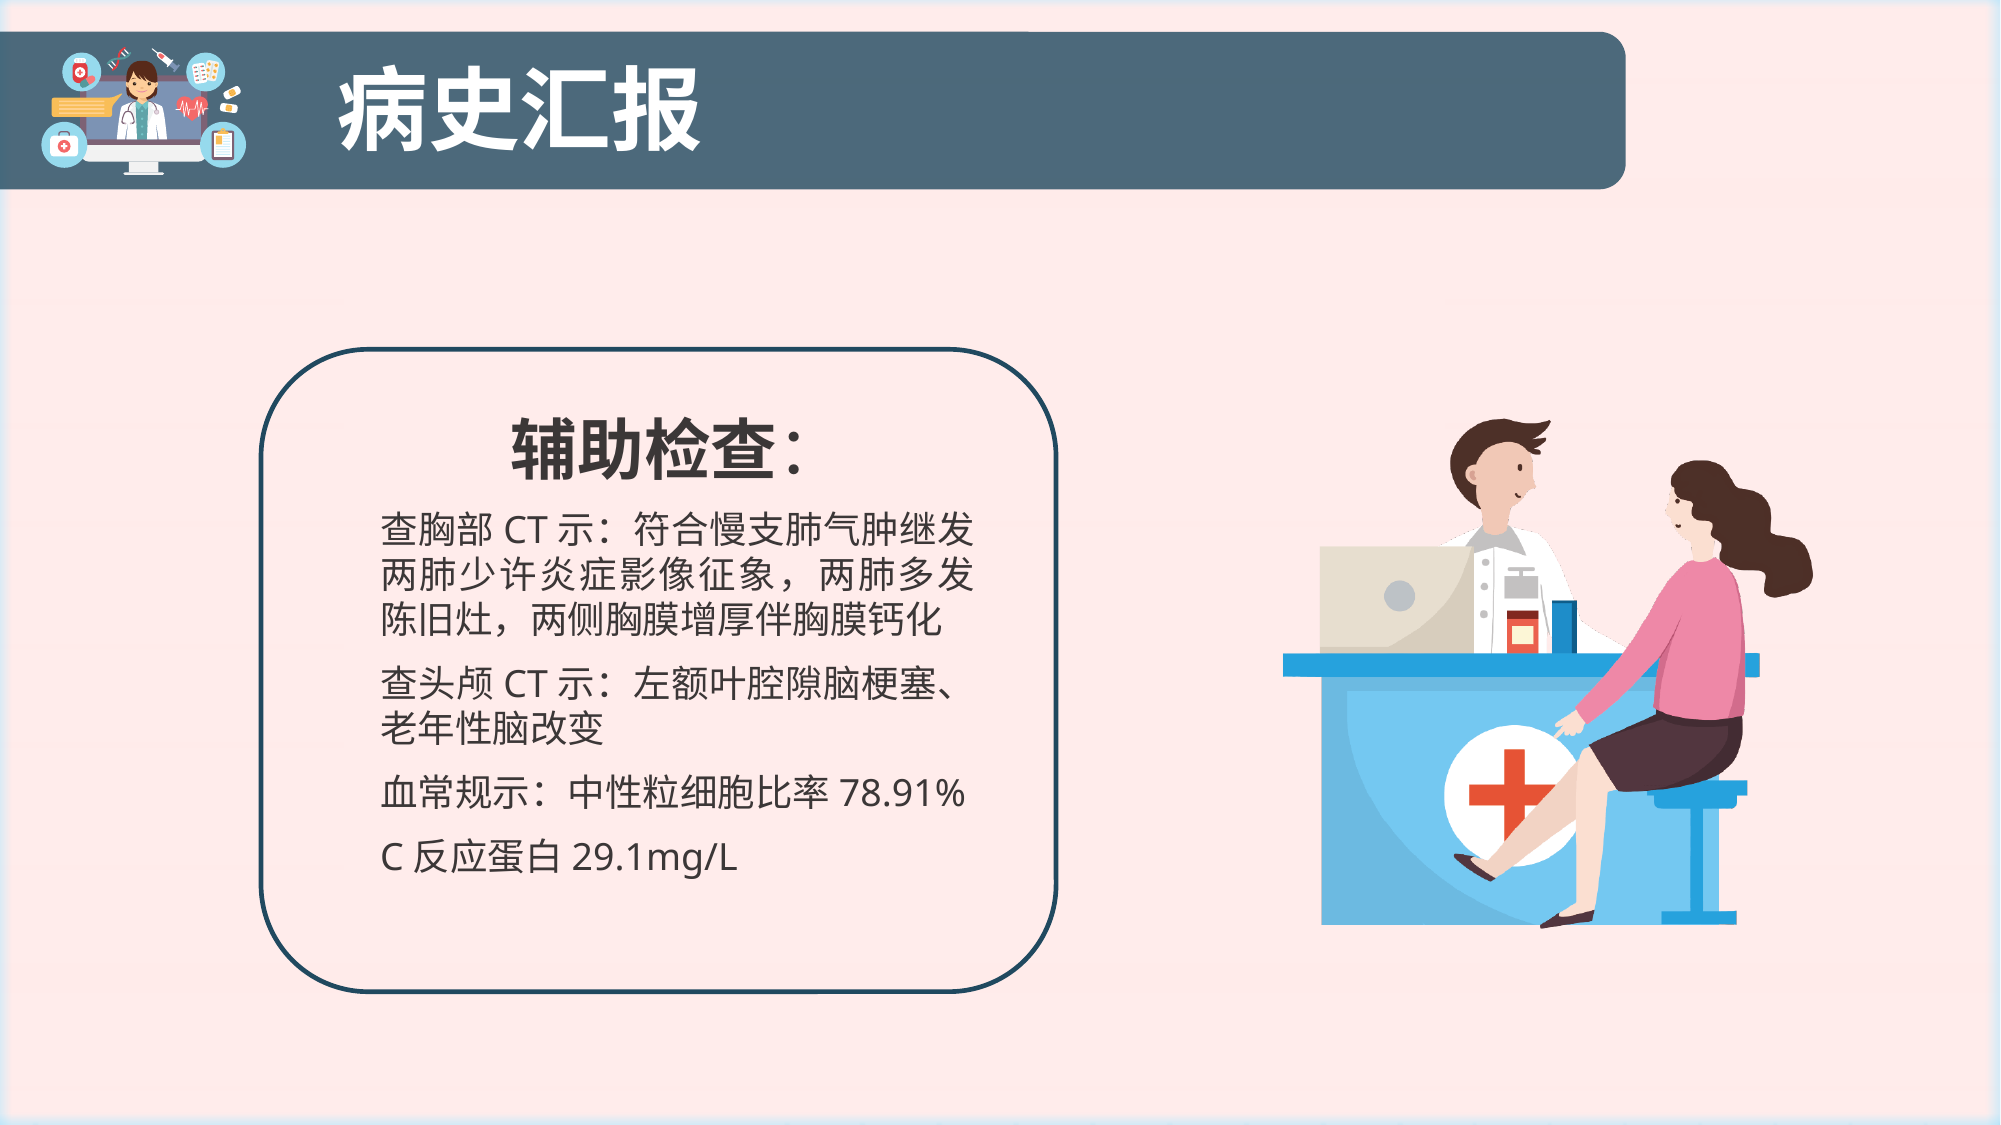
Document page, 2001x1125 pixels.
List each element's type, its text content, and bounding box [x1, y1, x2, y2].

text_box [0, 0, 2000, 1125]
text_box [41, 46, 246, 175]
text_box 辅助检查： 查胸部CT示：符合慢支肺气肿继发两肺少许炎症影像征象，两肺多发陈旧灶，两侧胸膜增厚伴胸膜钙化 查头颅CT示：左额叶腔隙脑梗塞、老年性脑改变 血常规示：中性粒细胞比率78.91% C反应蛋白29.1mg/L [365, 400, 991, 949]
picture [9, 5, 1989, 1116]
text_box [259, 348, 1058, 993]
text_box 病史汇报 [321, 44, 1034, 170]
text_box [3, 1, 1995, 1120]
text_box [0, 30, 1627, 191]
